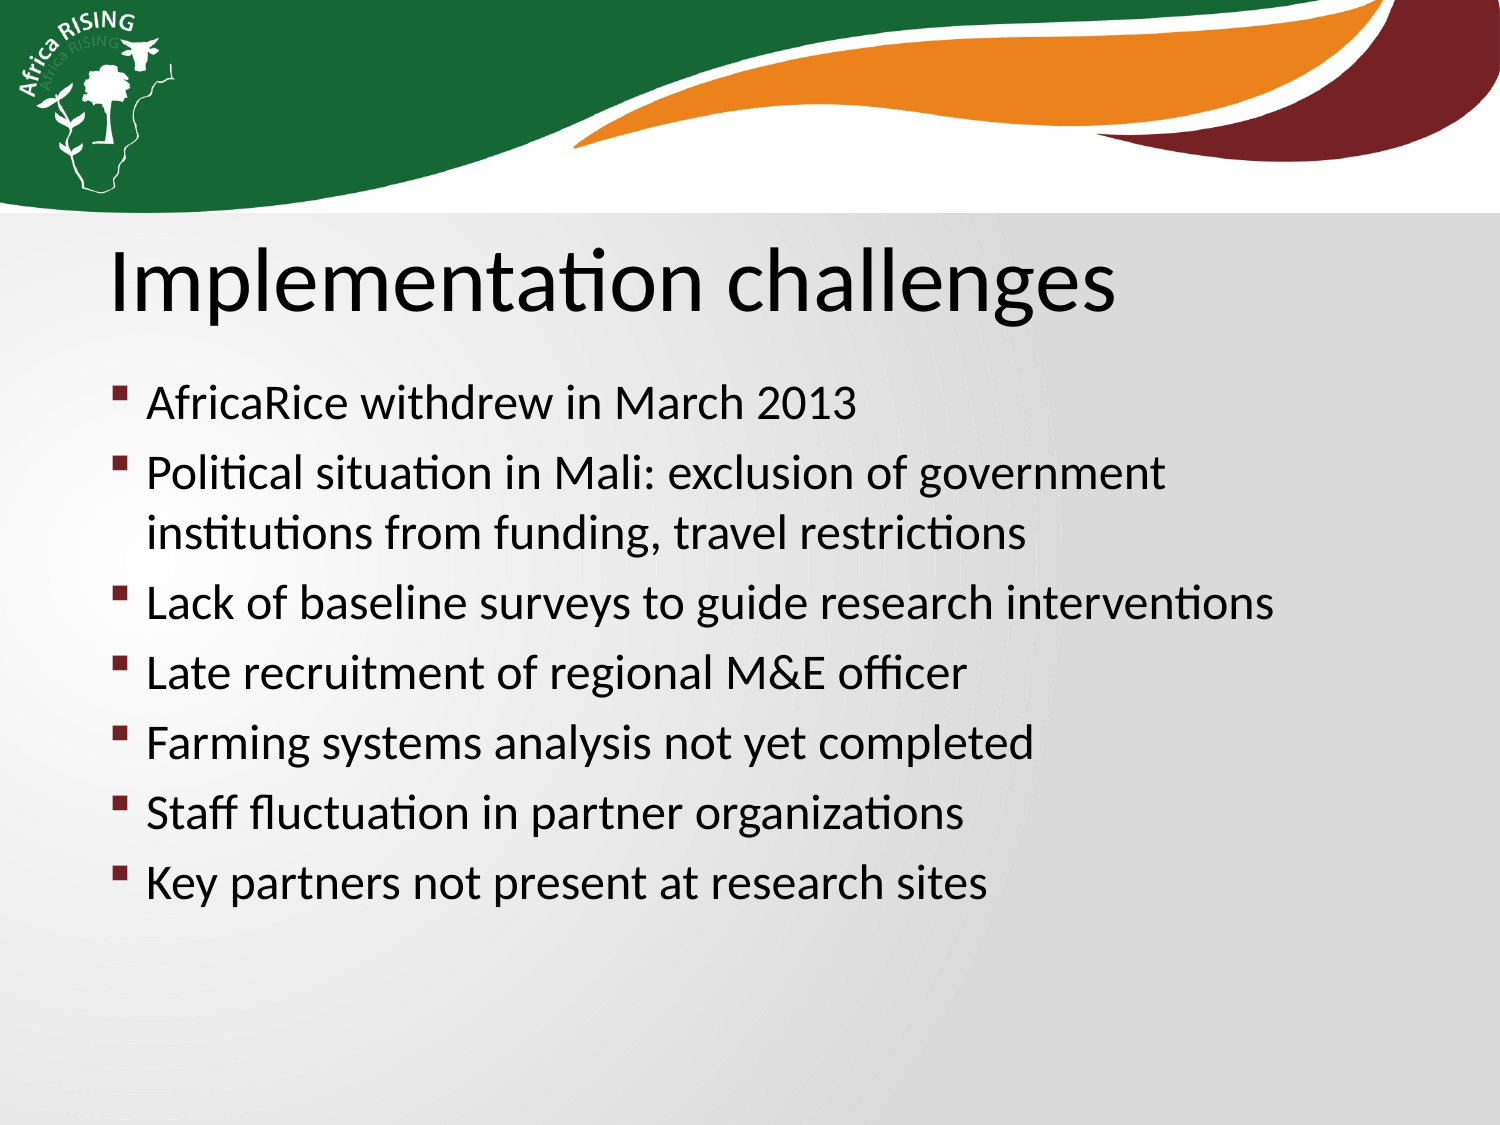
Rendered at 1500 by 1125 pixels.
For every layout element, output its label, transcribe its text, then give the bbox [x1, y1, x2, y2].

list Implementation challenges [75, 212, 1325, 338]
list AfricaRice withdrew in March 2013 Political situation in Mali: exclusion of government institutions from funding, travel restrictions Lack of baseline surveys to guide research interventions Late recruitment of regional M&E officer Farming systems analysis not yet completed Staff fluctuation in partner organizations Key partners not present at research sites [75, 362, 1350, 1075]
picture [0, 0, 1500, 213]
